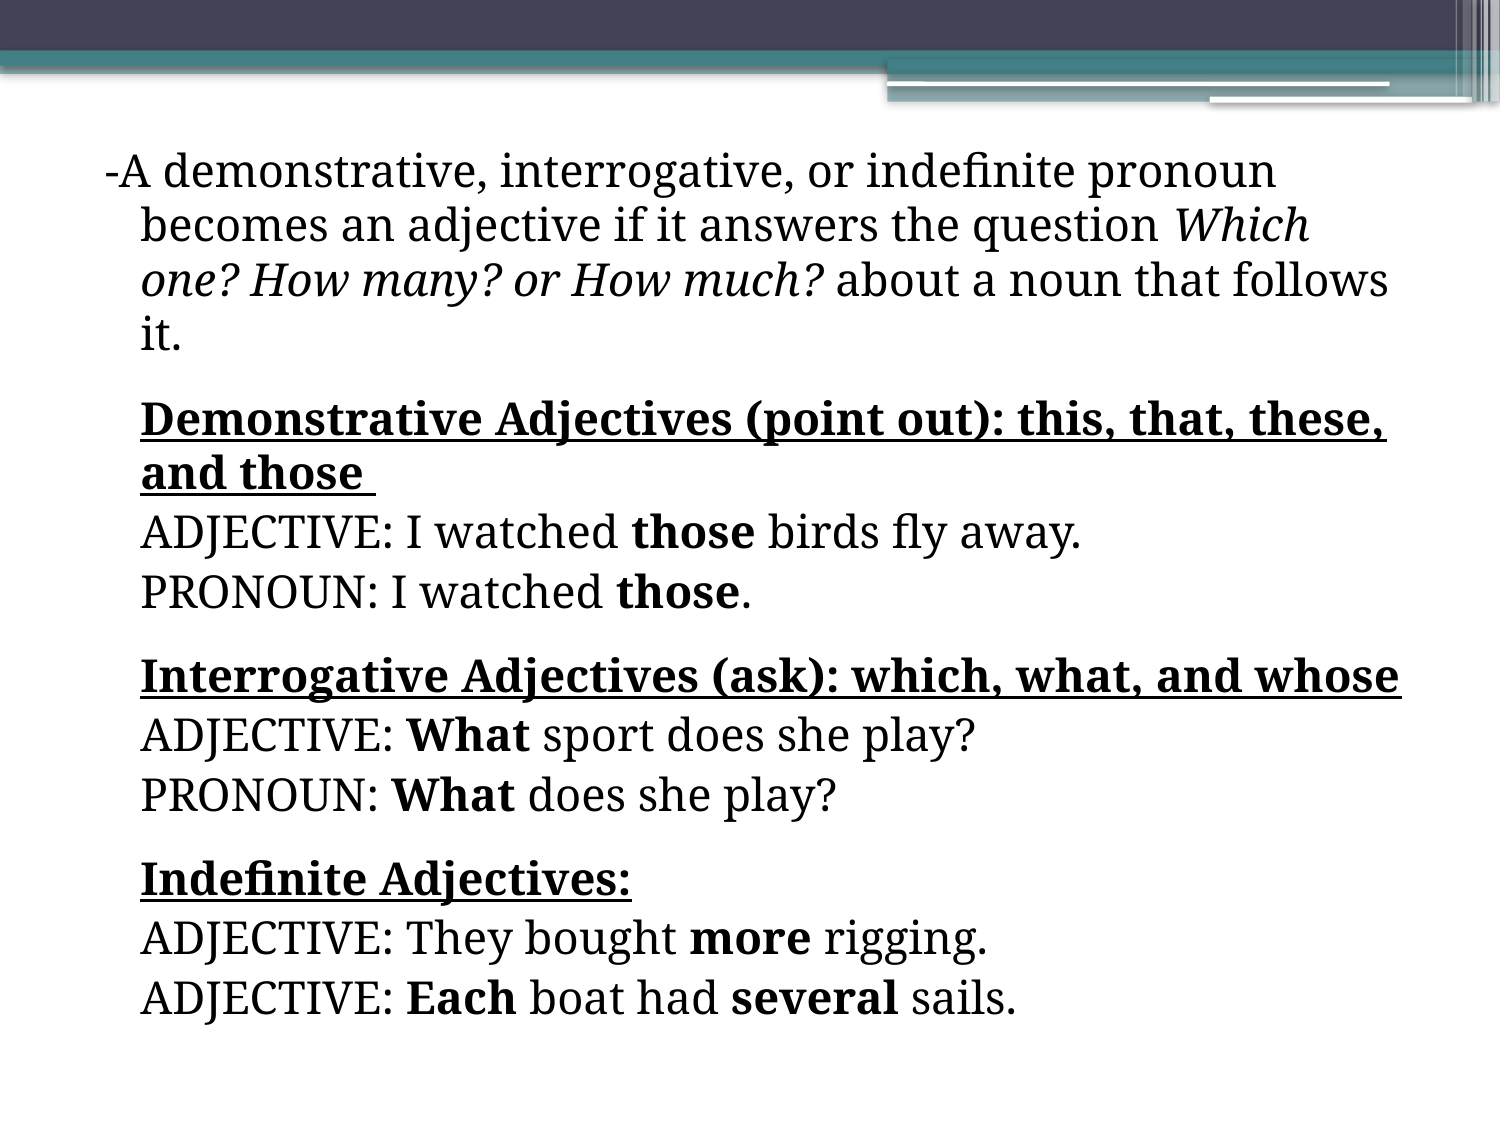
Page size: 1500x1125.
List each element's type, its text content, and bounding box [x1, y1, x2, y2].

list -A demonstrative, interrogative, or indefinite pronoun becomes an adjective if it answers the question Which one? How many? or How much? about a noun that follows it. Demonstrative Adjectives (point out): this, that, these, and those ADJECTIVE: I watched those birds fly away. PRONOUN: I watched those. Interrogative Adjectives (ask): which, what, and whose ADJECTIVE: What sport does she play? PRONOUN: What does she play? Indefinite Adjectives: ADJECTIVE: They bought more rigging. ADJECTIVE: Each boat had several sails. [75, 134, 1425, 1079]
